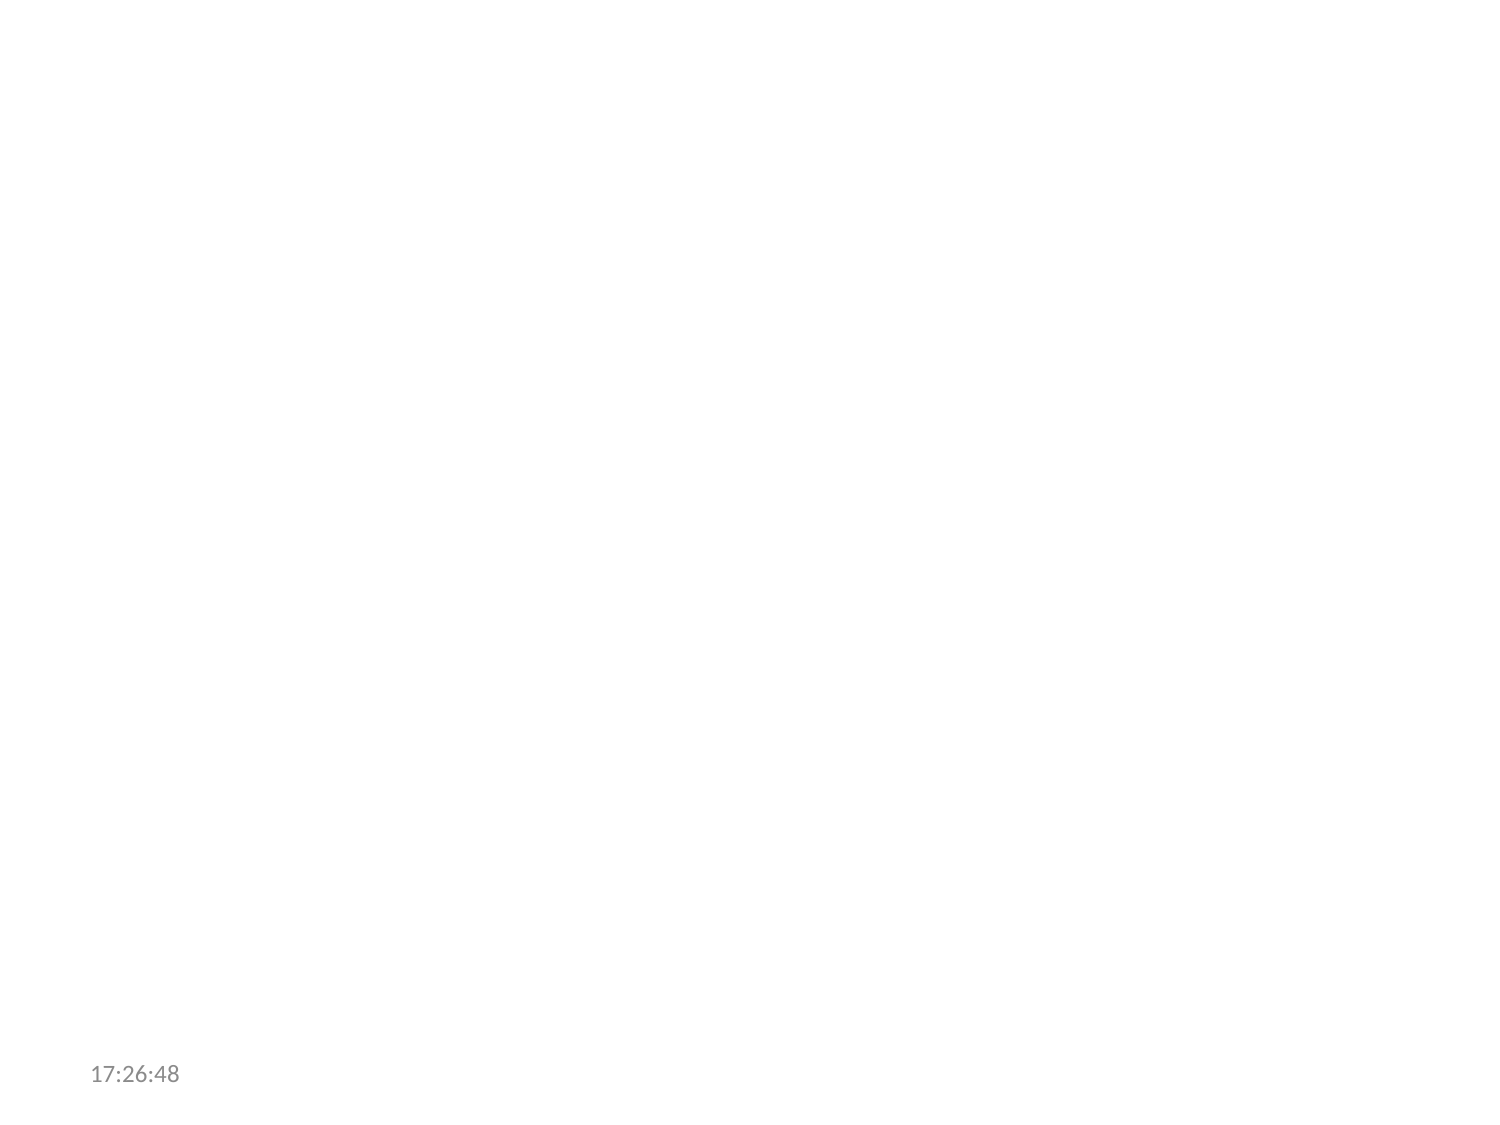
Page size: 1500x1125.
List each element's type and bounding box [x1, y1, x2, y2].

slide_number [75, 1042, 425, 1103]
